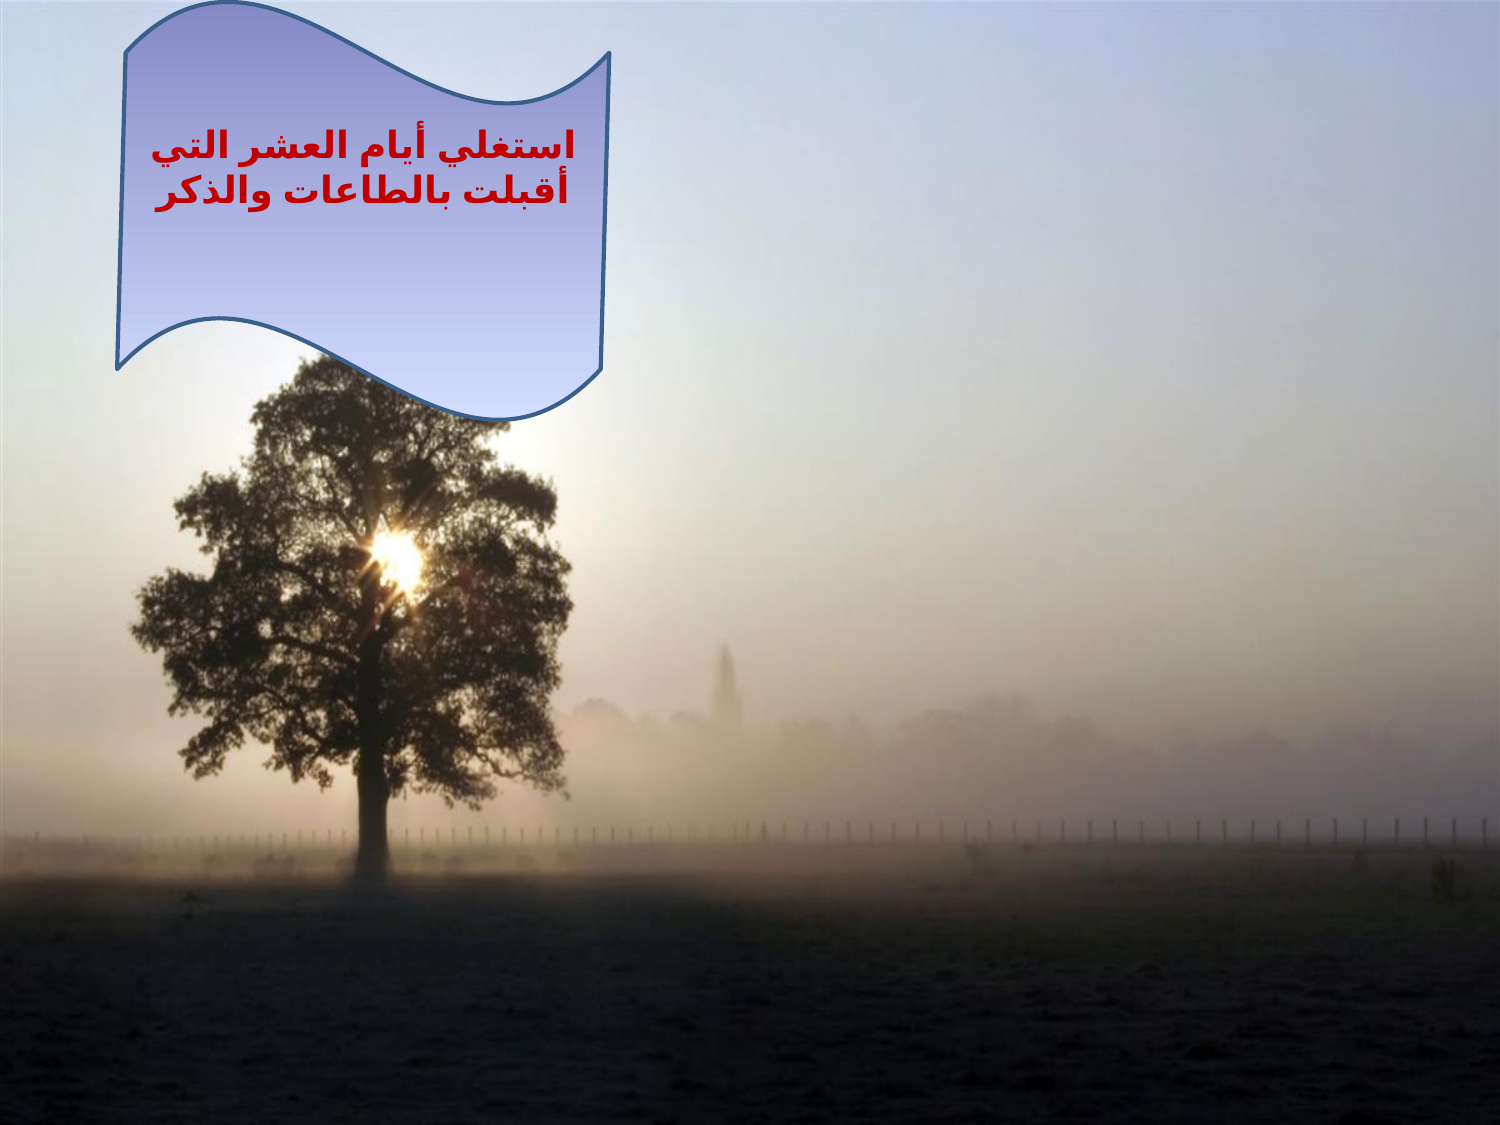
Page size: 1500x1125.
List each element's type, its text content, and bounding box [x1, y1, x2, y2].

picture [0, 0, 1500, 1125]
text_box استغلي أيام العشر التي أقبلت بالطاعات والذكر [115, 0, 612, 422]
